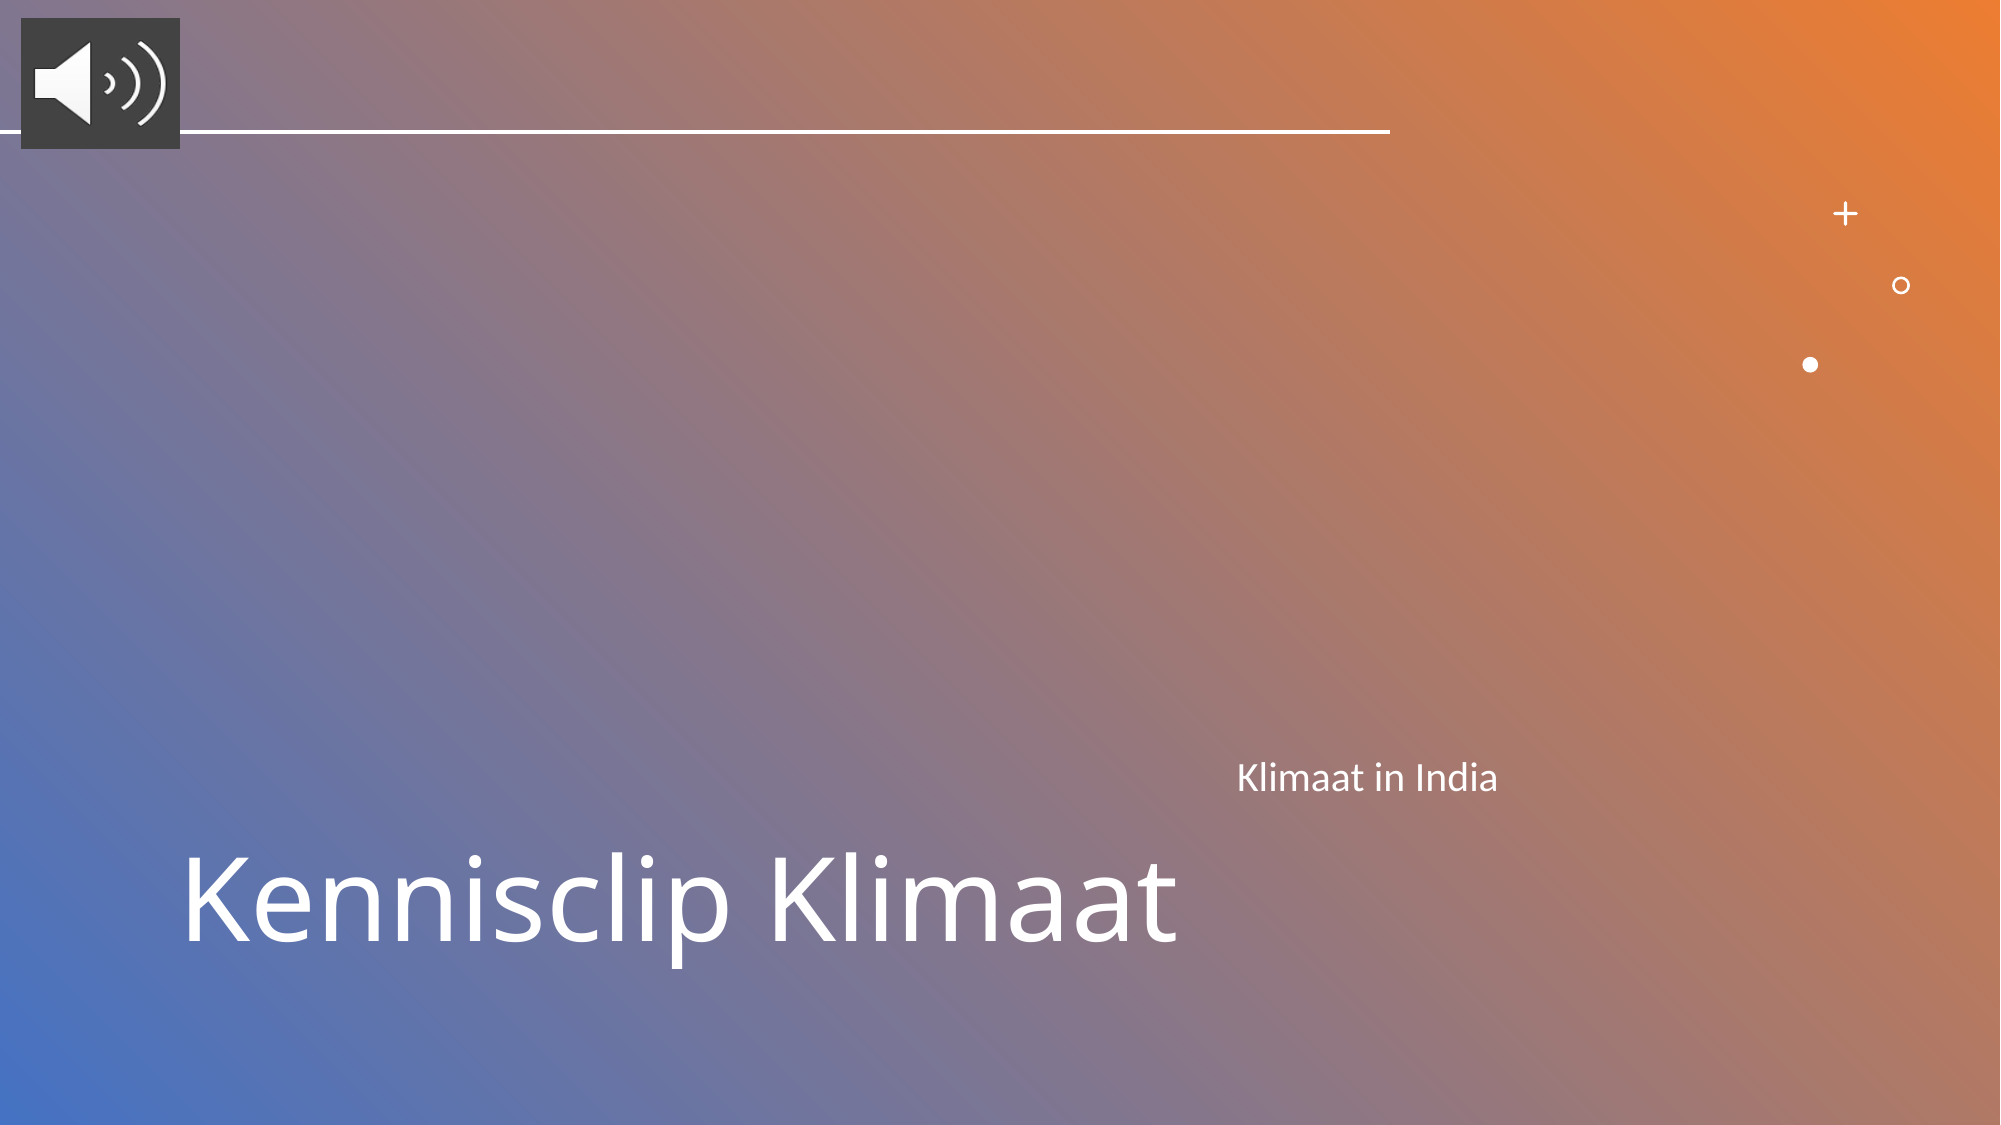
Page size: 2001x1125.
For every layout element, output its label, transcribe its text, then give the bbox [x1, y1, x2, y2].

text_box [1802, 356, 1819, 373]
picture [19, 16, 182, 151]
text_box [1833, 201, 1858, 226]
title Kennisclip Klimaat [163, 372, 1205, 975]
text_box [0, 0, 2000, 1125]
subtitle Klimaat in India [1222, 581, 1819, 975]
text_box [1892, 276, 1910, 295]
